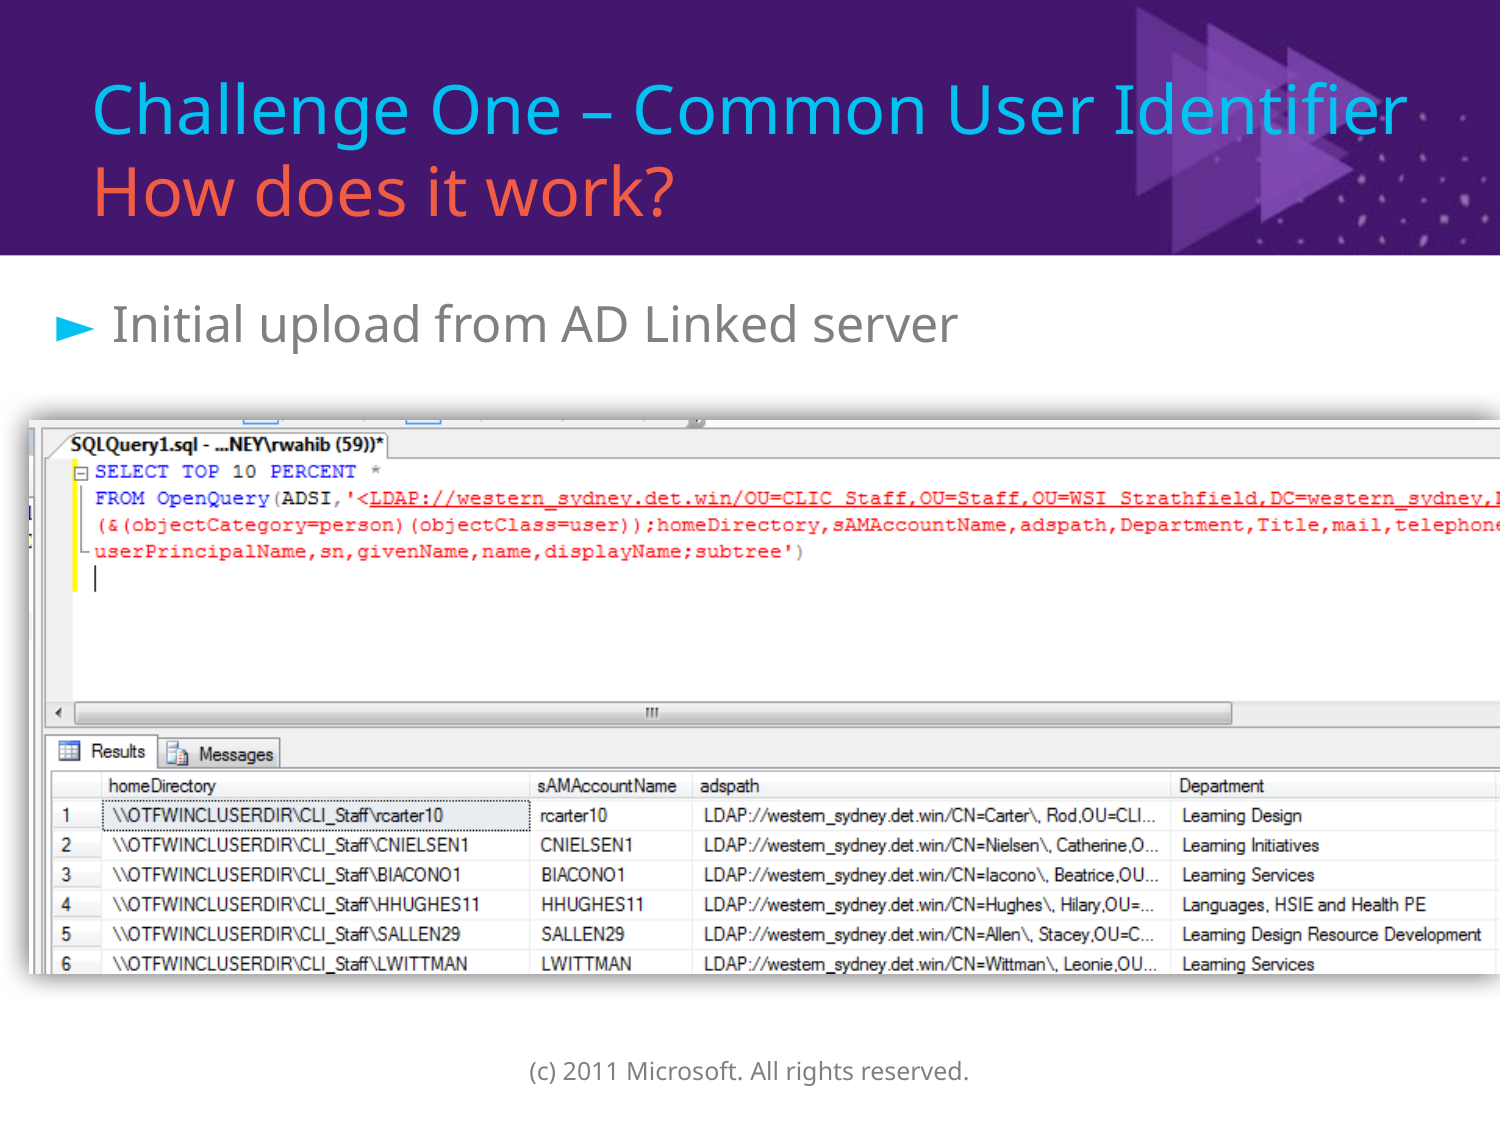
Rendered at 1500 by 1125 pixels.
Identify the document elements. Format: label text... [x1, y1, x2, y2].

picture [0, 0, 1500, 255]
list Initial upload from AD Linked server [41, 285, 1392, 419]
picture [29, 420, 1500, 975]
footer (c) 2011 Microsoft. All rights reserved. [512, 1042, 988, 1103]
title Challenge One – Common User Identifier How does it work? [76, 54, 1427, 243]
